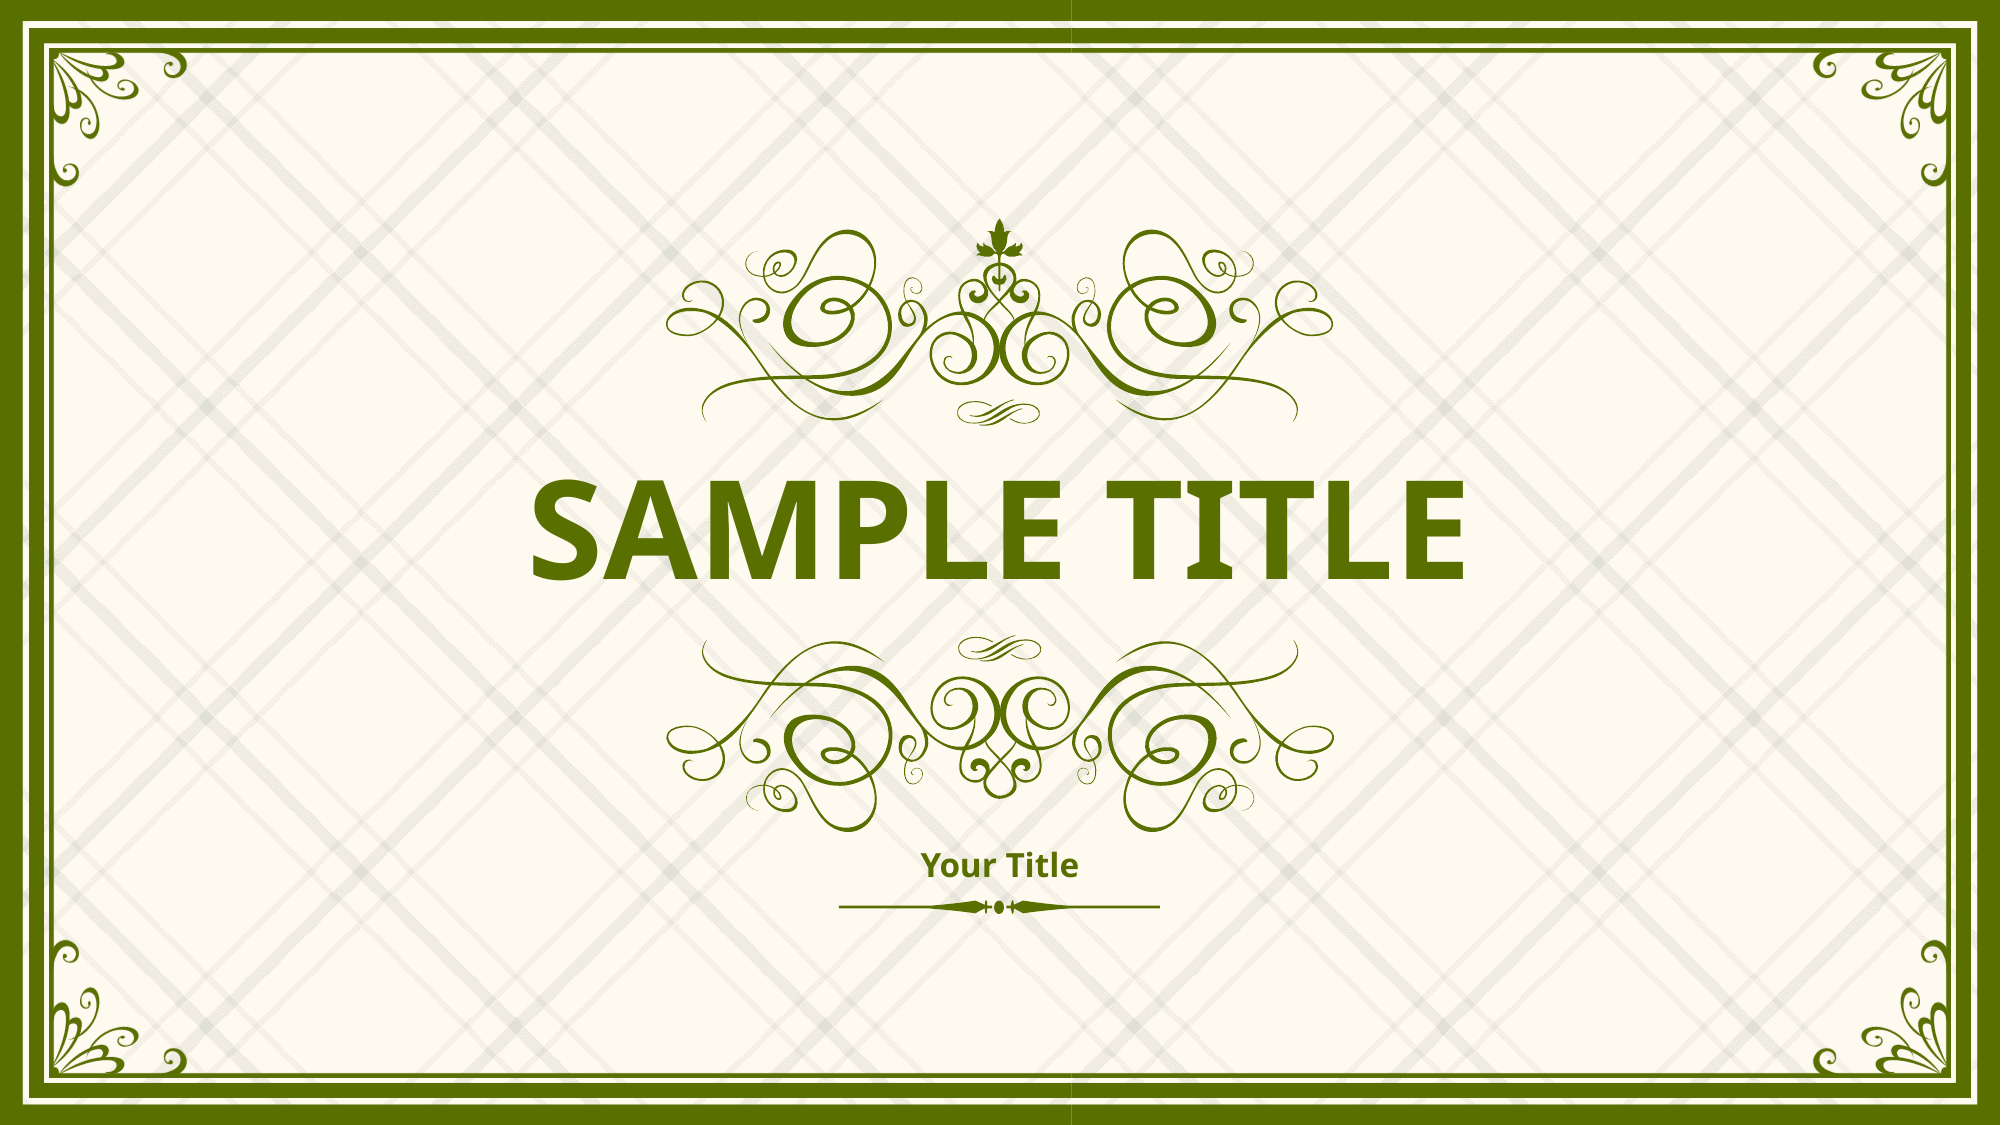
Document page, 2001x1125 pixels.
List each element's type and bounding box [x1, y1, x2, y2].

text_box [838, 836, 1160, 915]
text_box [662, 218, 1337, 448]
text_box [662, 614, 1338, 843]
text_box [0, 0, 2000, 1125]
